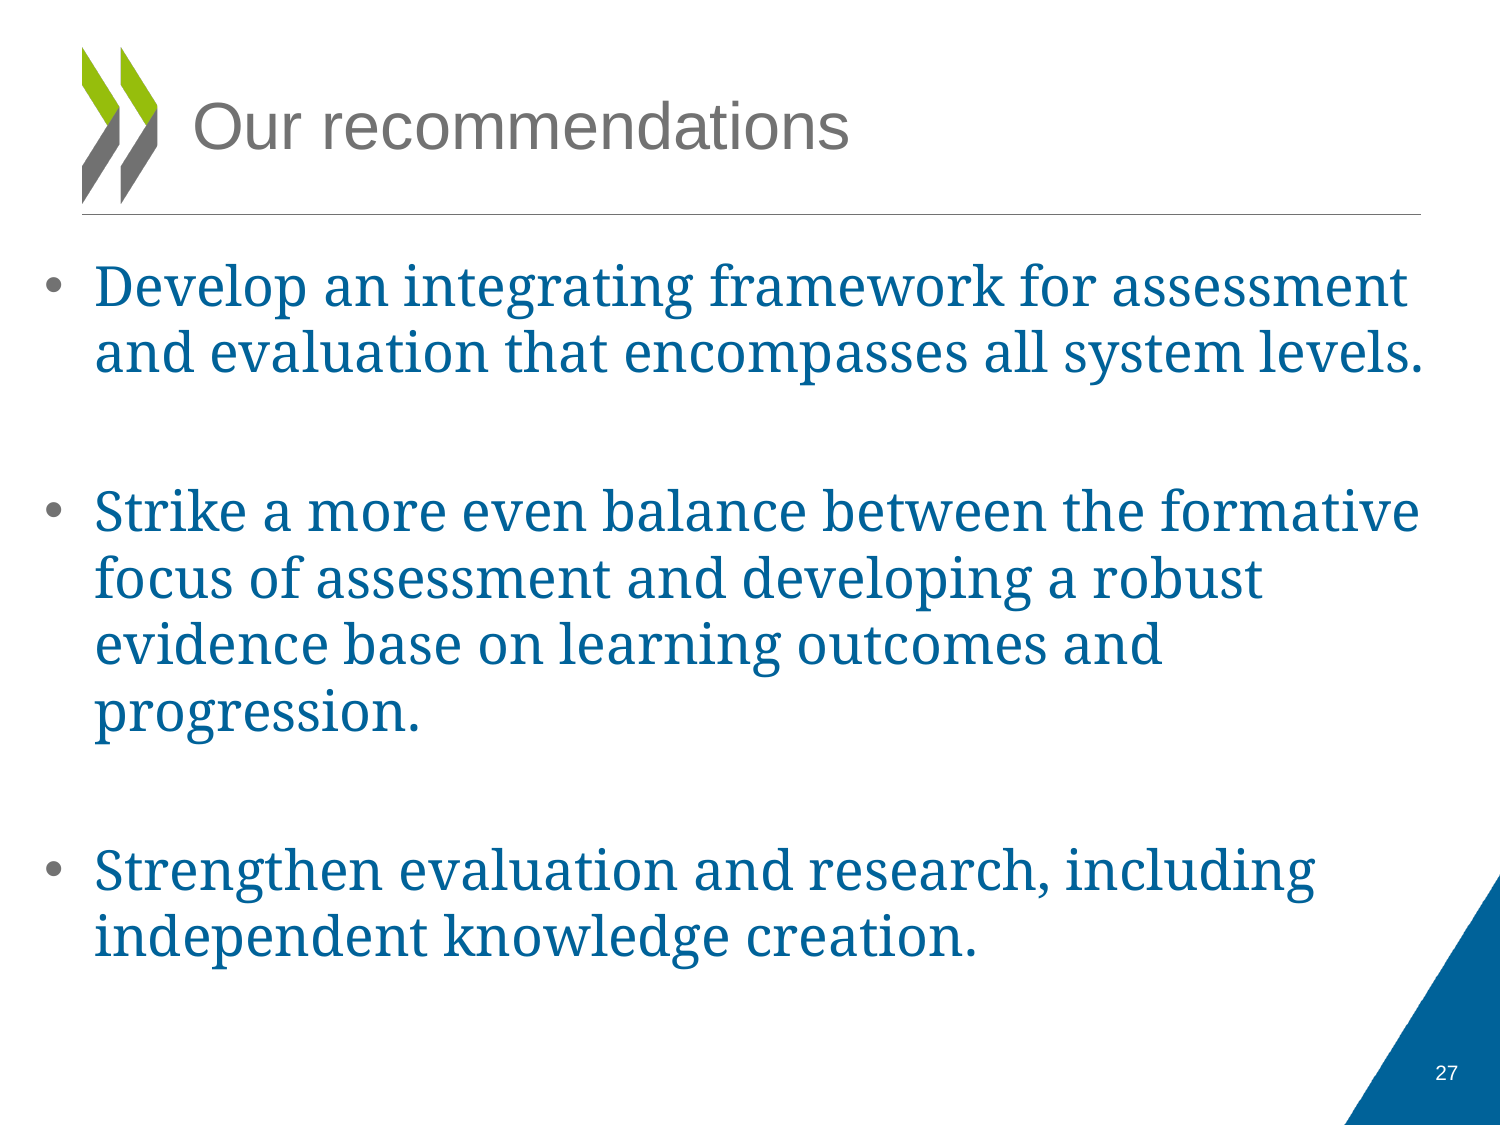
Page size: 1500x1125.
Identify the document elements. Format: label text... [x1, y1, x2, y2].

slide_number 27 [1417, 1051, 1474, 1092]
picture [1344, 874, 1500, 1125]
title Our recommendations [177, 38, 1394, 207]
list Develop an integrating framework for assessment and evaluation that encompasses all system levels. Strike a more even balance between the formative focus of assessment and developing a robust evidence base on learning outcomes and progression. Strengthen evaluation and research, including independent knowledge creation. [29, 243, 1447, 1083]
